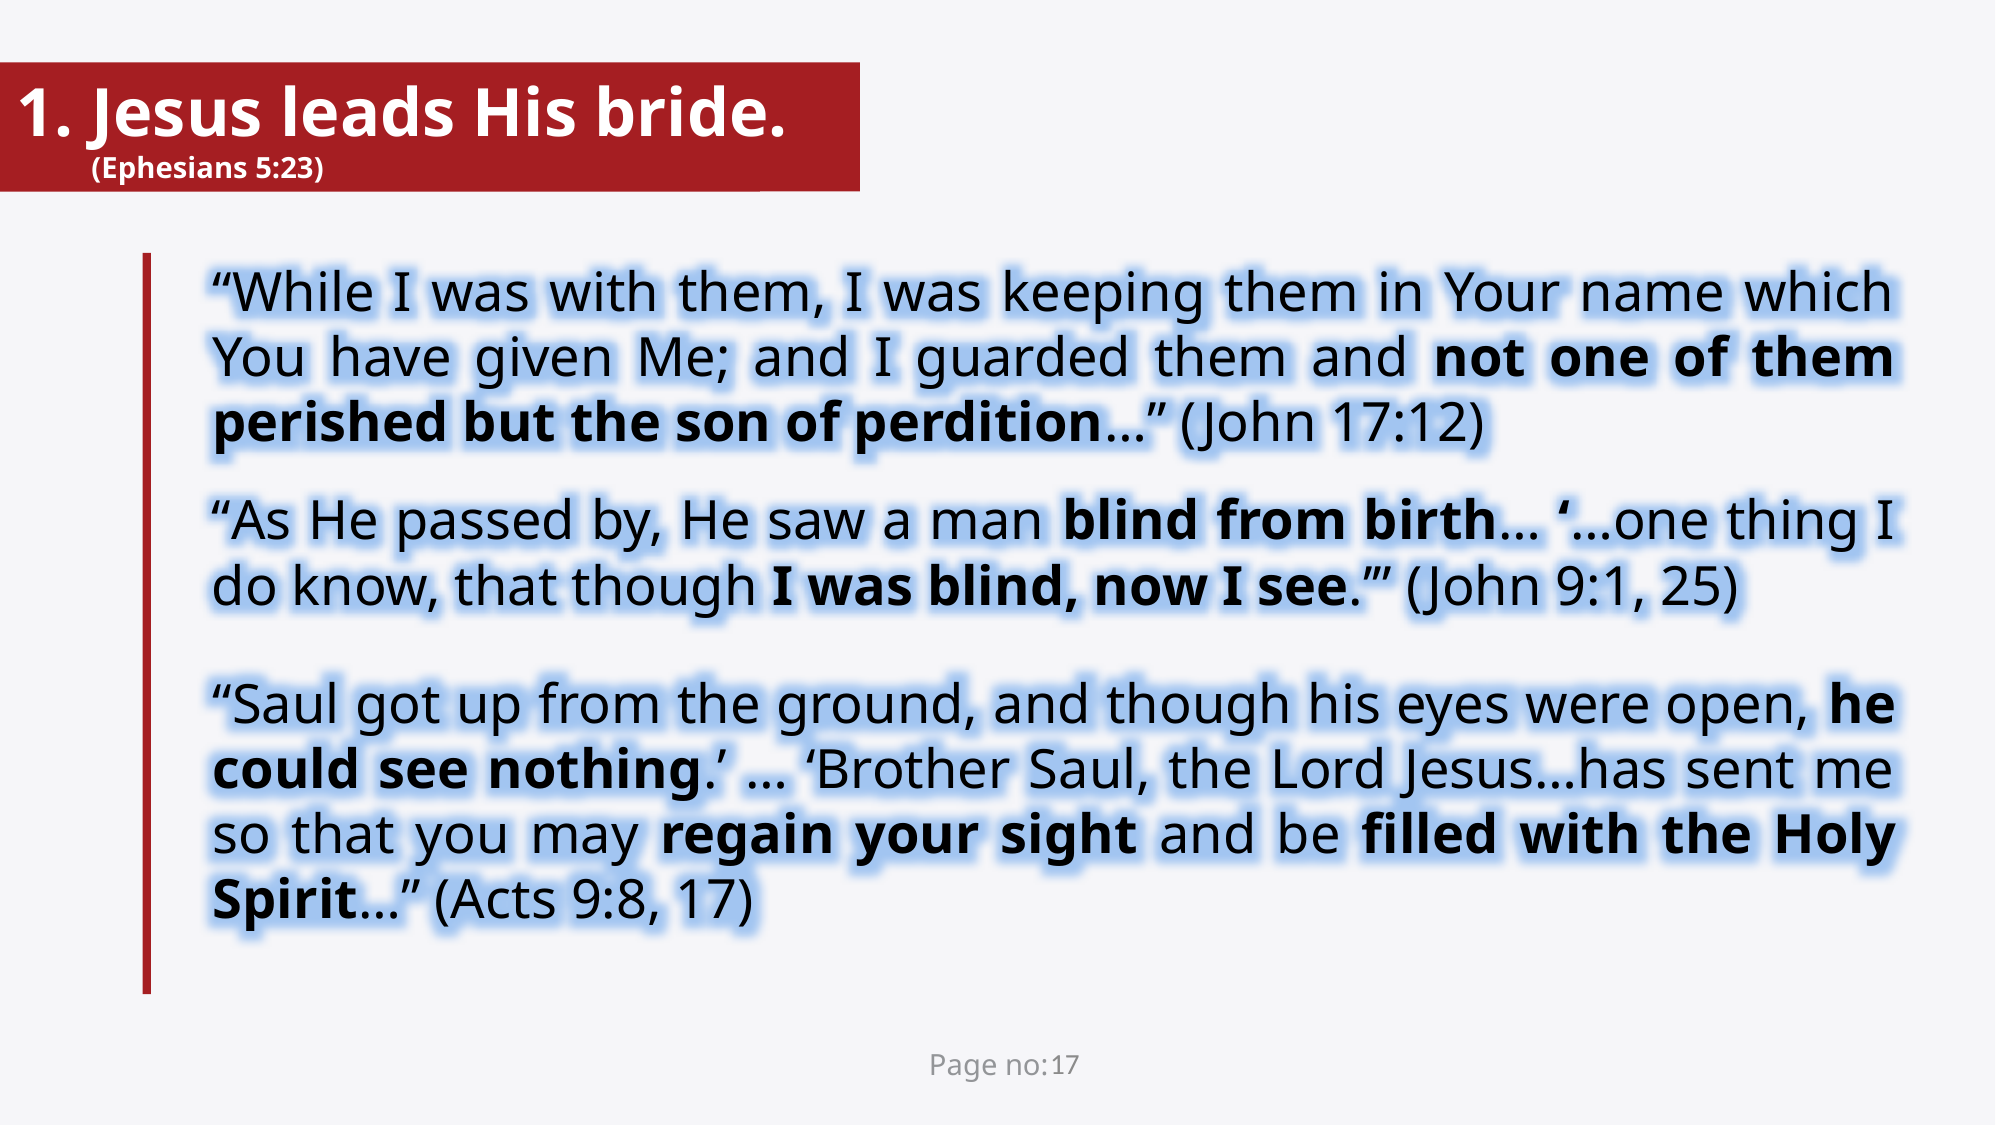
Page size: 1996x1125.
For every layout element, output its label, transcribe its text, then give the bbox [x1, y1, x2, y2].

text_box “Saul got up from the ground, and though his eyes were open, he could see nothing.’ … ‘Brother Saul, the Lord Jesus…has sent me so that you may regain your sight and be filled with the Holy Spirit…” (Acts 9:8, 17) [198, 662, 1911, 937]
text_box “While I was with them, I was keeping them in Your name which You have given Me; and I guarded them and not one of them perished but the son of perdition…” (John 17:12) [198, 249, 1911, 460]
text_box “As He passed by, He saw a man blind from birth… ‘…one thing I do know, that though I was blind, now I see.’” (John 9:1, 25) [197, 478, 1910, 624]
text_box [1, 62, 861, 194]
